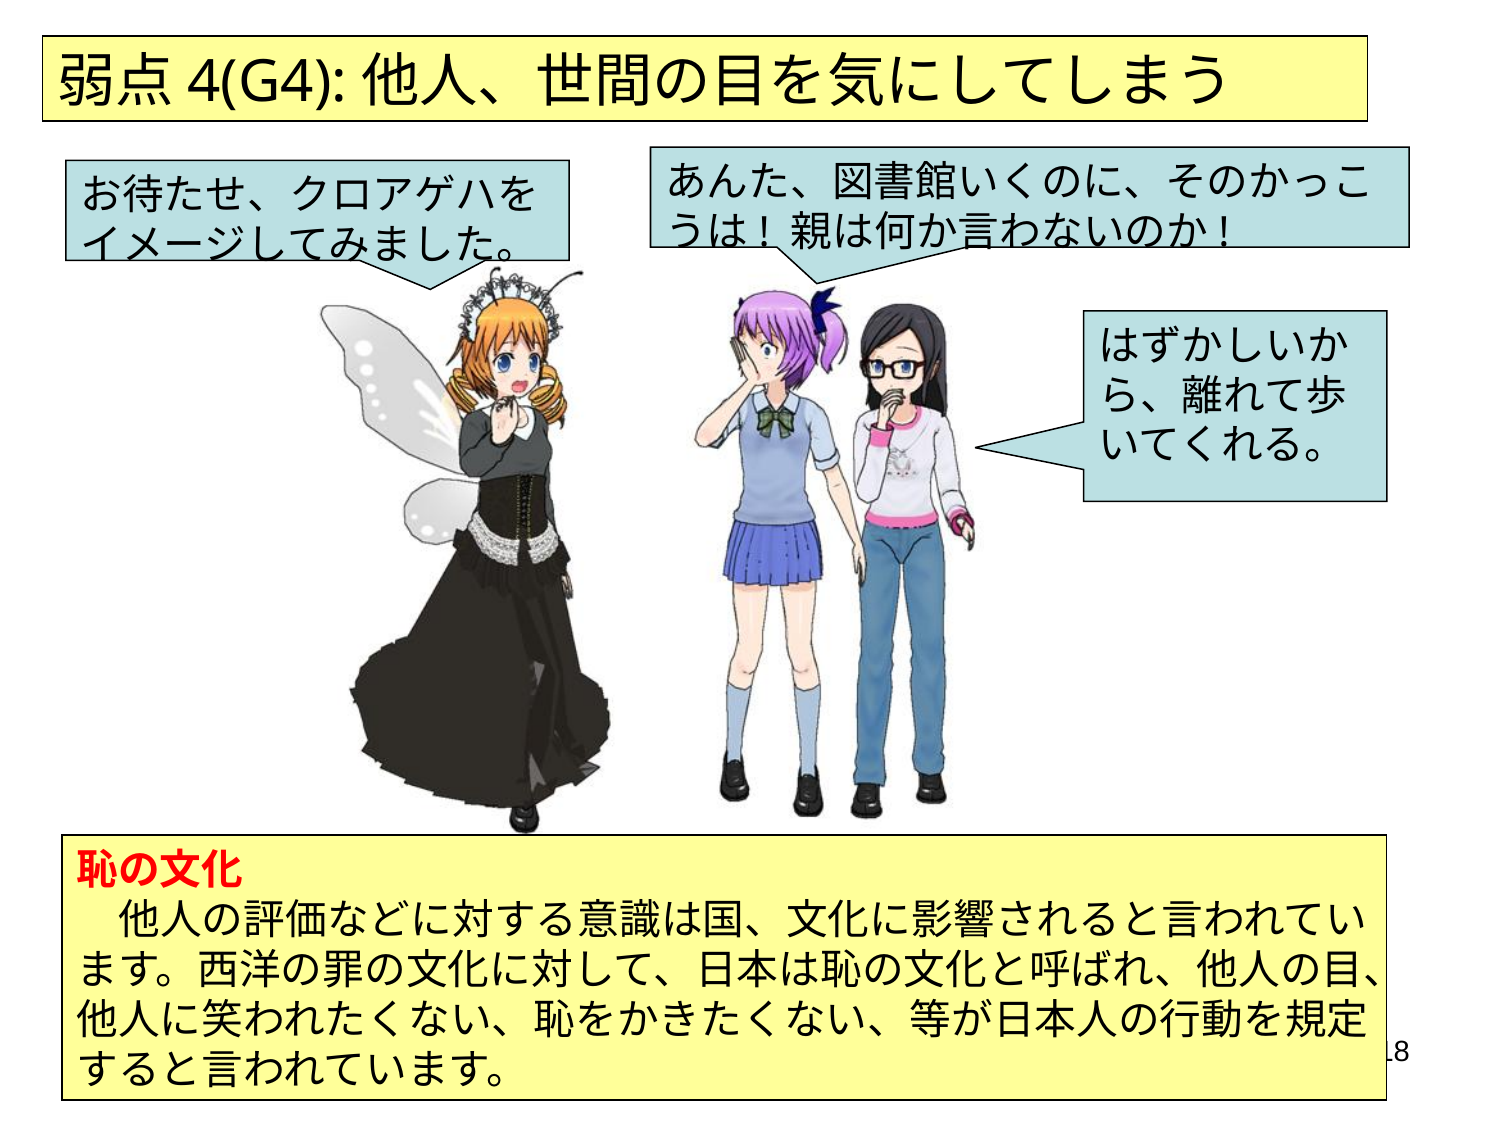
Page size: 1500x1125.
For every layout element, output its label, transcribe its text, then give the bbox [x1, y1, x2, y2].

text_box お待たせ、クロアゲハをイメージしてみました。 [65, 160, 570, 261]
text_box 弱点4(G4):他人、世間の目を気にしてしまう [42, 36, 1368, 121]
text_box あんた、図書館いくのに、そのかっこうは! 親は何か言わないのか! [650, 147, 1410, 254]
text_box はずかしいから、離れて歩いてくれる。 [984, 310, 1387, 502]
picture [317, 254, 984, 844]
text_box 恥の文化 他人の評価などに対する意識は国、文化に影響されると言われています。西洋の罪の文化に対して、日本は恥の文化と呼ばれ、他人の目、他人に笑われたくない、恥をかきたくない、等が日本人の行動を規定すると言われています。 [61, 835, 1387, 1100]
slide_number 18 [1074, 1024, 1425, 1103]
